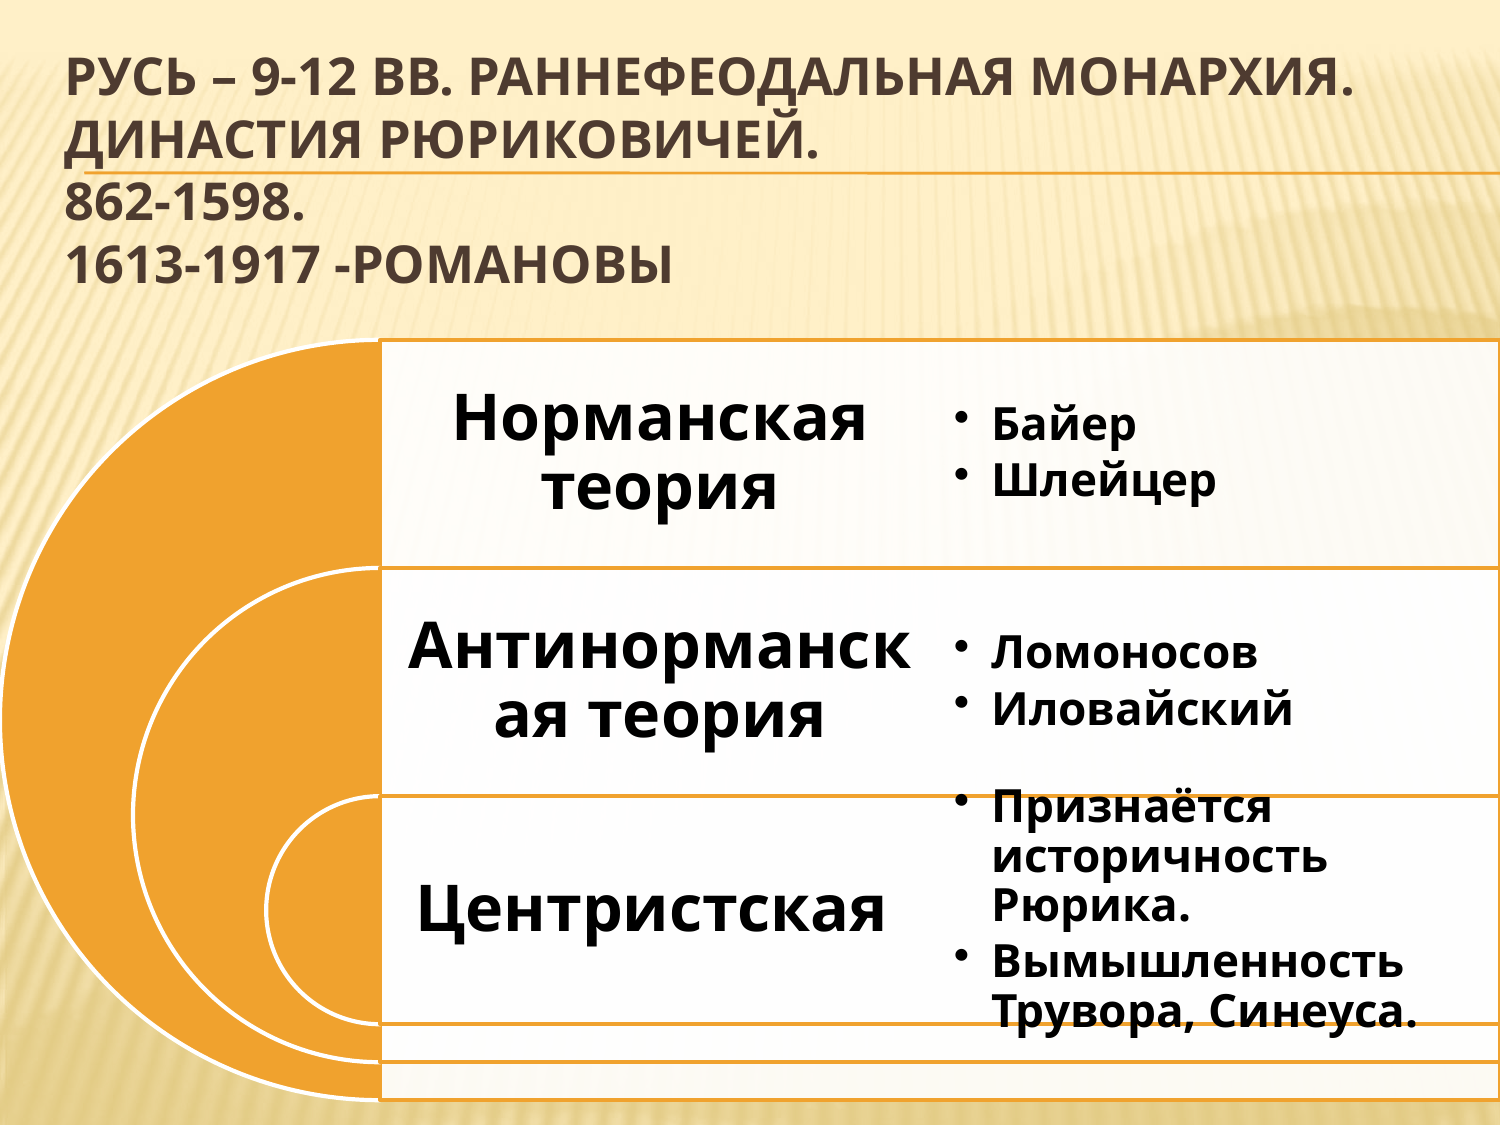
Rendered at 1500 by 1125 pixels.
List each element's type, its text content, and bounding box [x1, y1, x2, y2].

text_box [0, 339, 1500, 1101]
title Русь – 9-12 вв. раннефеодальная монархия. Династия Рюриковичей. 862-1598. 1613-1917 -Романовы [50, 35, 1475, 337]
